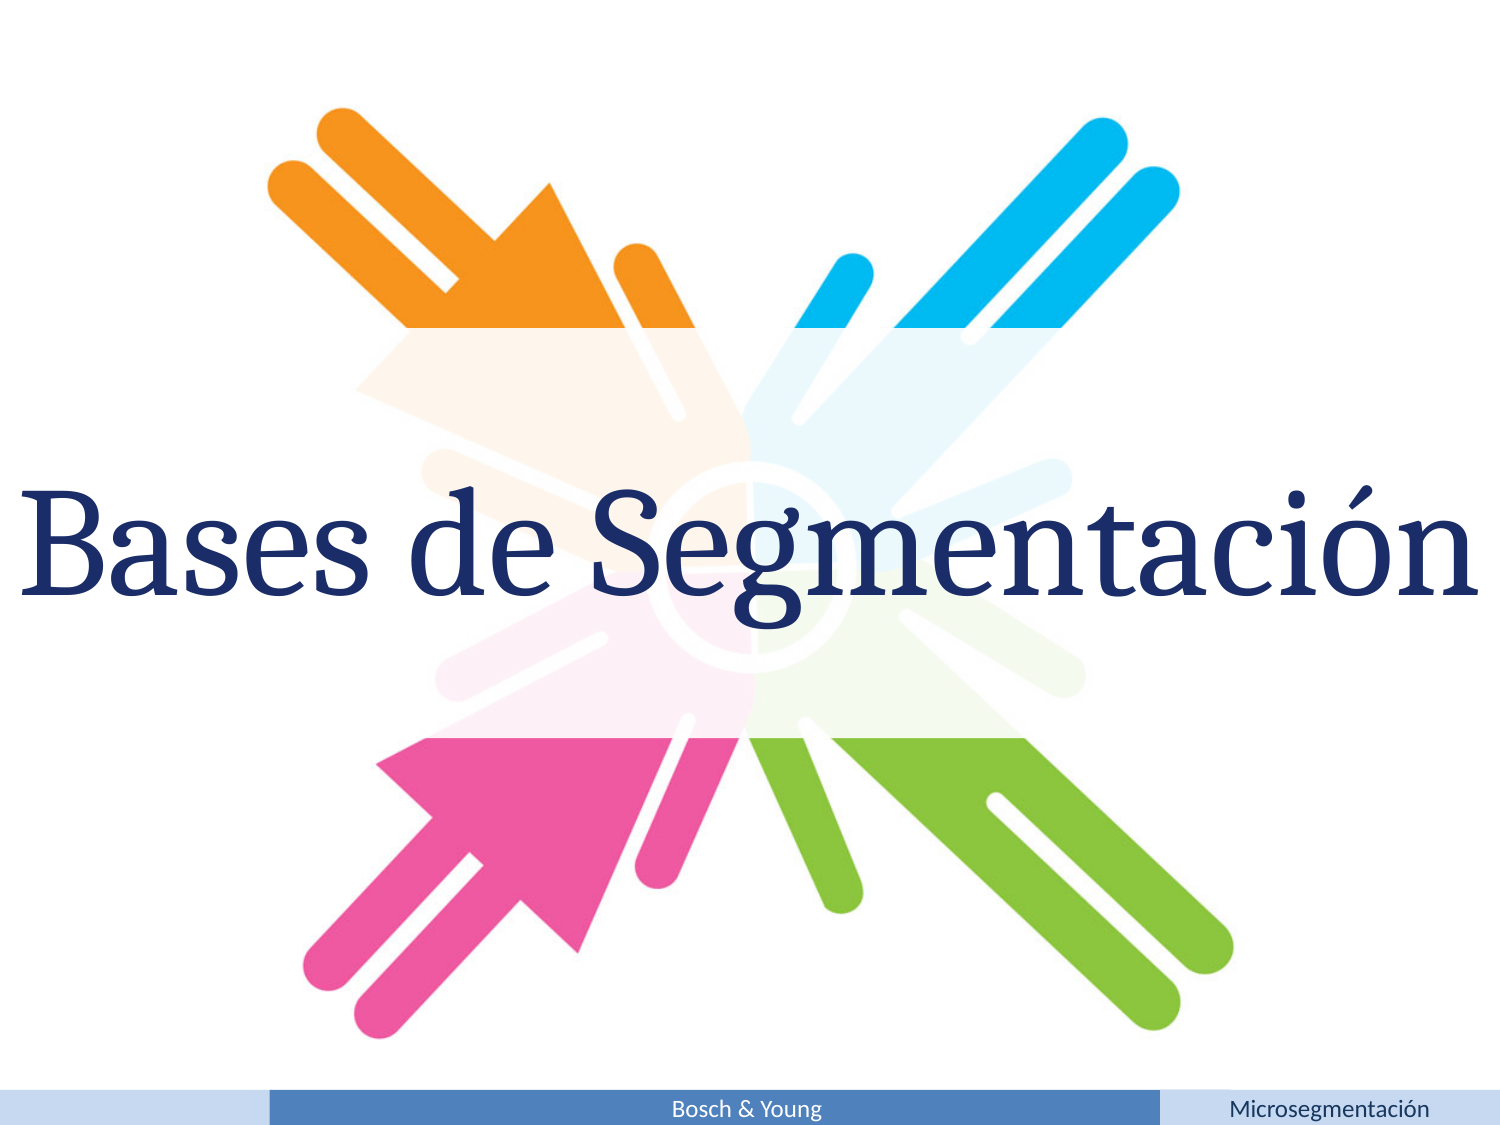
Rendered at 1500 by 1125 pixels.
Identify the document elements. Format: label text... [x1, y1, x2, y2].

text_box [0, 1088, 181, 1125]
picture [187, 0, 1325, 1125]
text_box Bases de Segmentación [1329, 326, 1500, 740]
text_box Microsegmentación [1329, 1088, 1500, 1125]
text_box Bases de Segmentación [0, 326, 181, 740]
